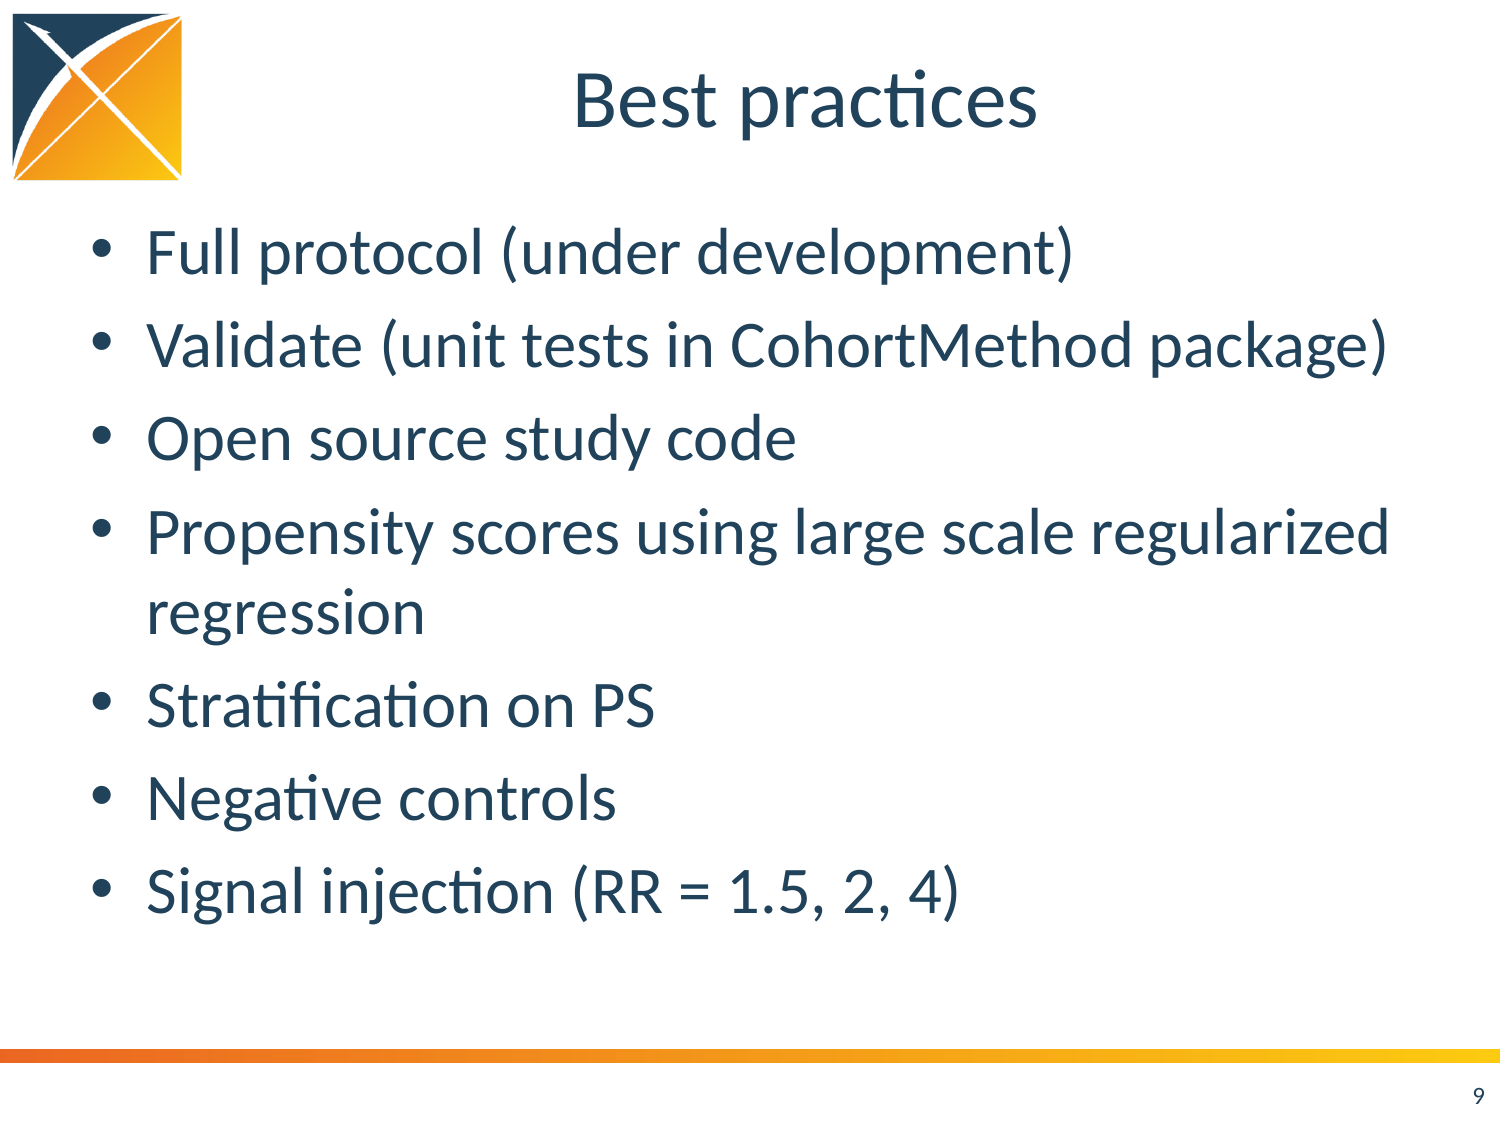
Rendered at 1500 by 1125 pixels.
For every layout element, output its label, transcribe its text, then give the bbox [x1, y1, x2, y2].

slide_number 9 [1149, 1065, 1500, 1125]
list Full protocol (under development) Validate (unit tests in CohortMethod package) Open source study code Propensity scores using large scale regularized regression Stratification on PS Negative controls Signal injection (RR = 1.5, 2, 4) [75, 200, 1425, 1005]
picture [0, 0, 206, 200]
title Best practices [187, 24, 1425, 163]
